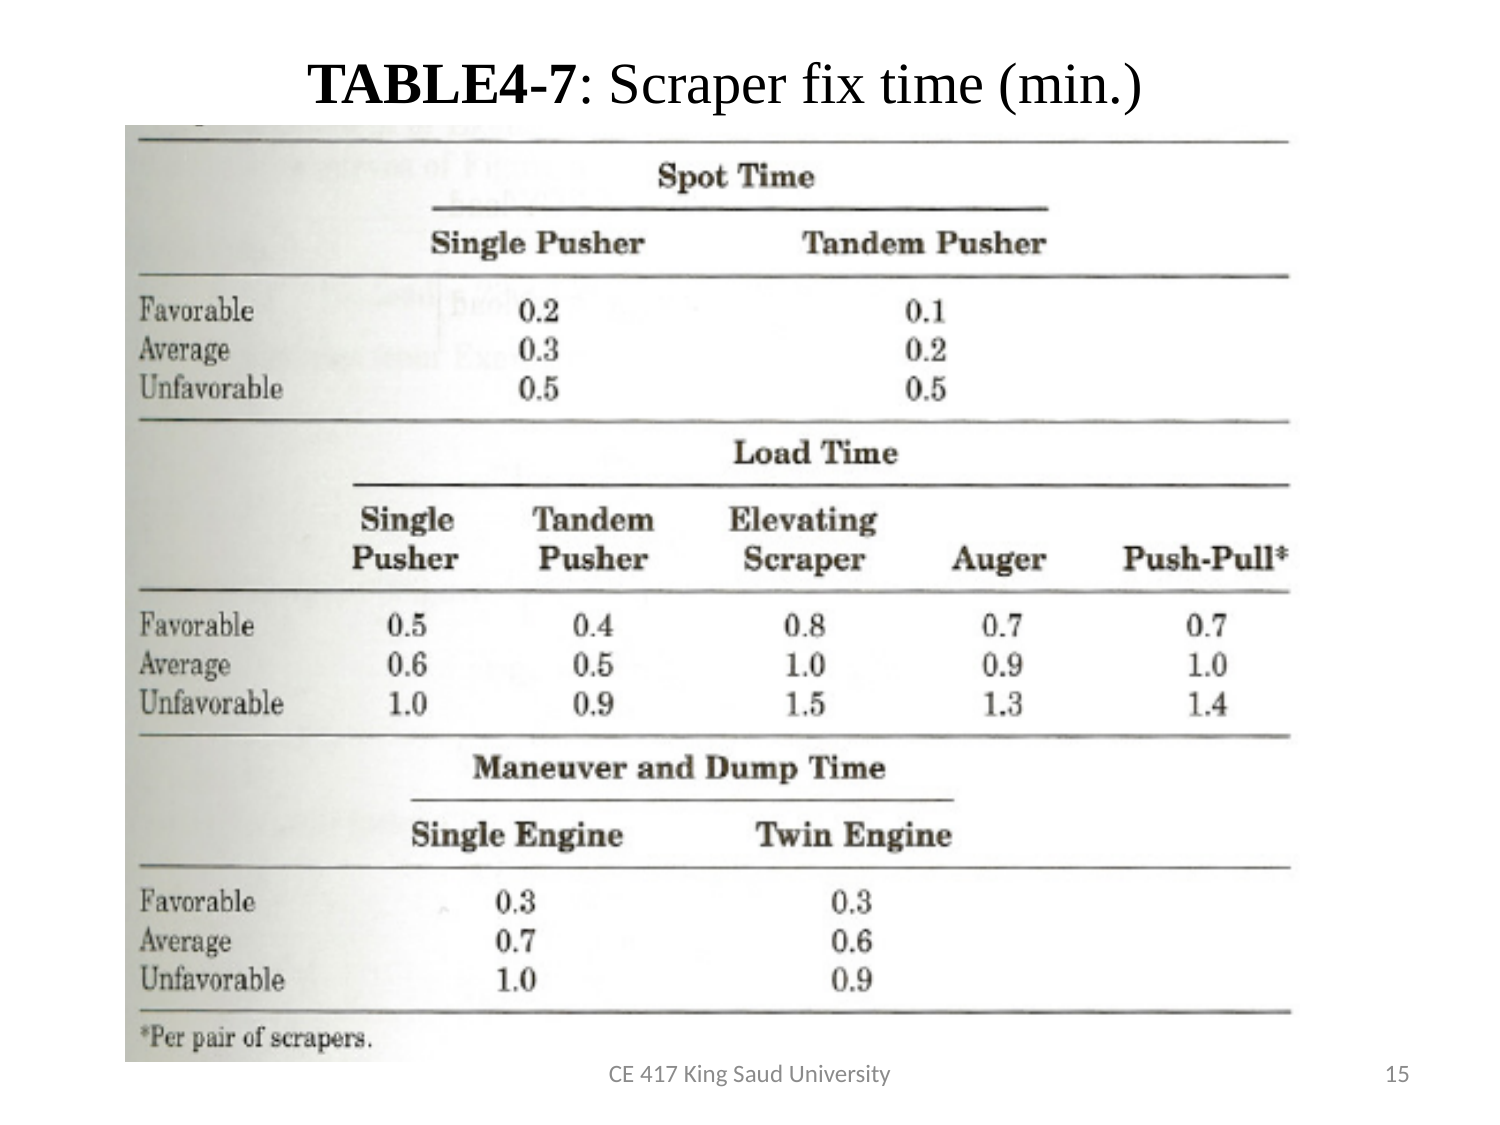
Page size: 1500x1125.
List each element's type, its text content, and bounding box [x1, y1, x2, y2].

text_box TABLE4-7: Scraper fix time (min.) [292, 37, 1159, 123]
footer CE 417 King Saud University [512, 1071, 988, 1103]
picture [124, 124, 1301, 1063]
slide_number 15 [1074, 1042, 1425, 1103]
